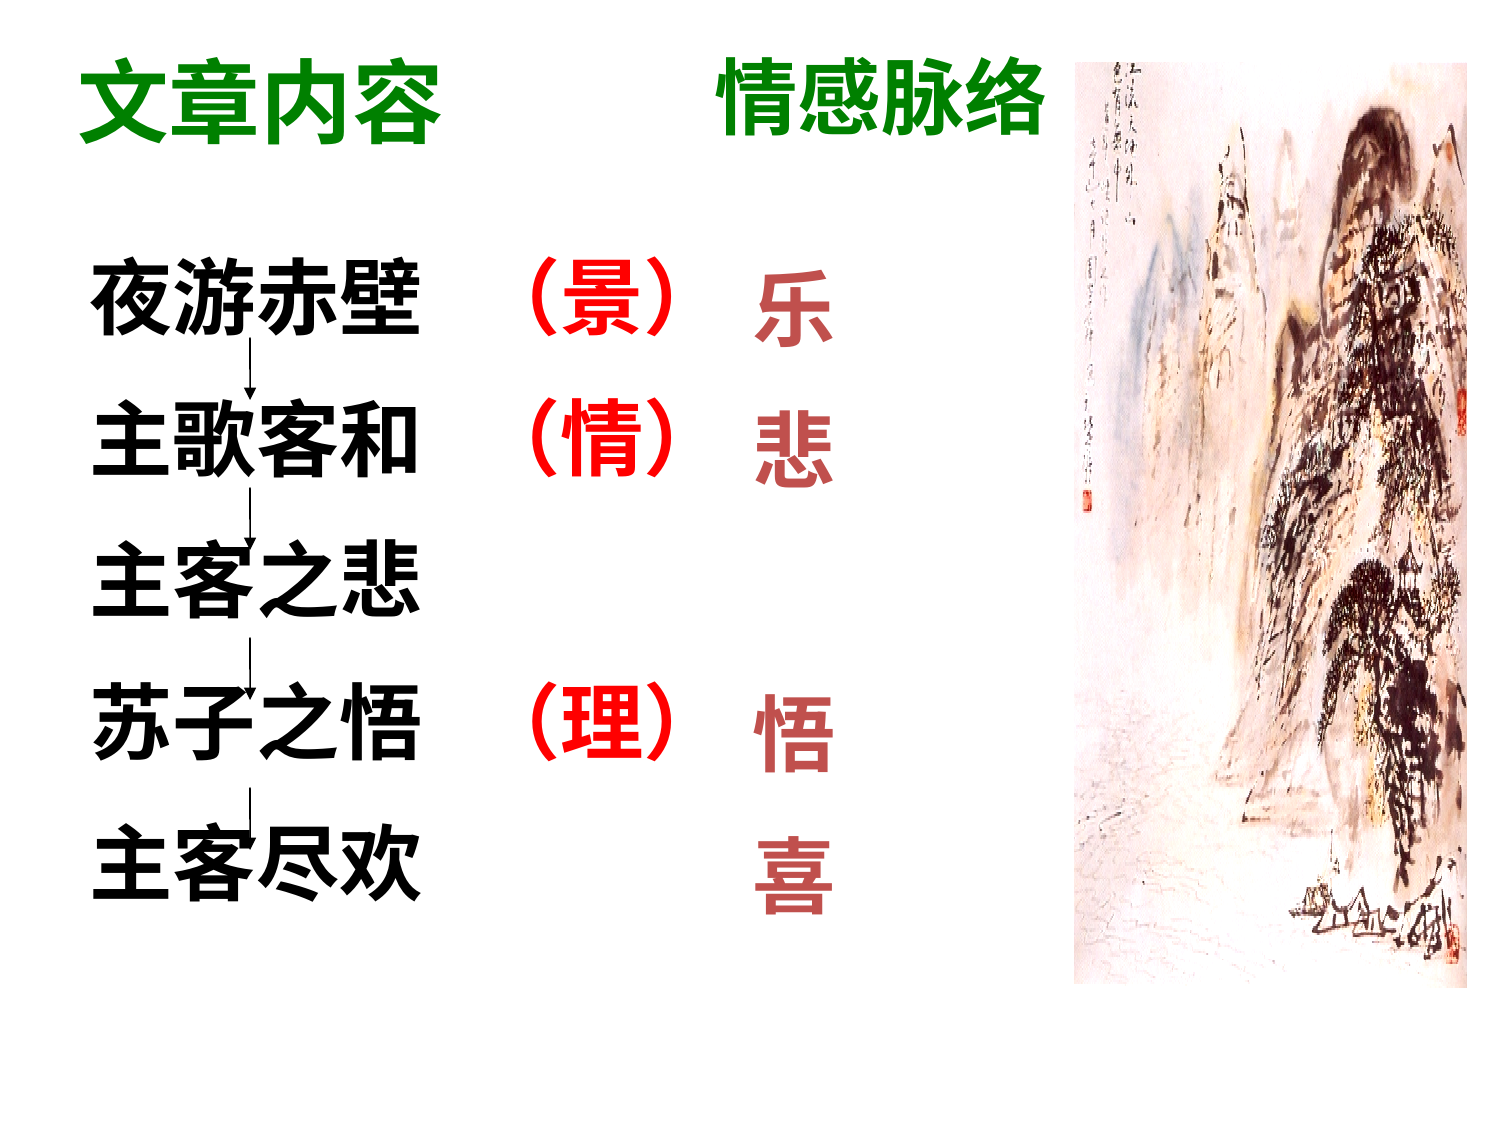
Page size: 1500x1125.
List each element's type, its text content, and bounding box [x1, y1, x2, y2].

text_box [243, 787, 257, 850]
text_box 文章内容 [62, 37, 500, 163]
text_box 情感脉络 [699, 37, 1213, 153]
text_box [243, 487, 257, 550]
text_box （景） （情） （理） [462, 237, 950, 778]
text_box 乐 悲 悟 喜 [737, 249, 1069, 932]
text_box [243, 337, 257, 400]
picture [1074, 62, 1468, 988]
text_box [243, 637, 257, 700]
text_box 夜游赤壁 主歌客和 主客之悲 苏子之悟 主客尽欢 [75, 237, 650, 919]
